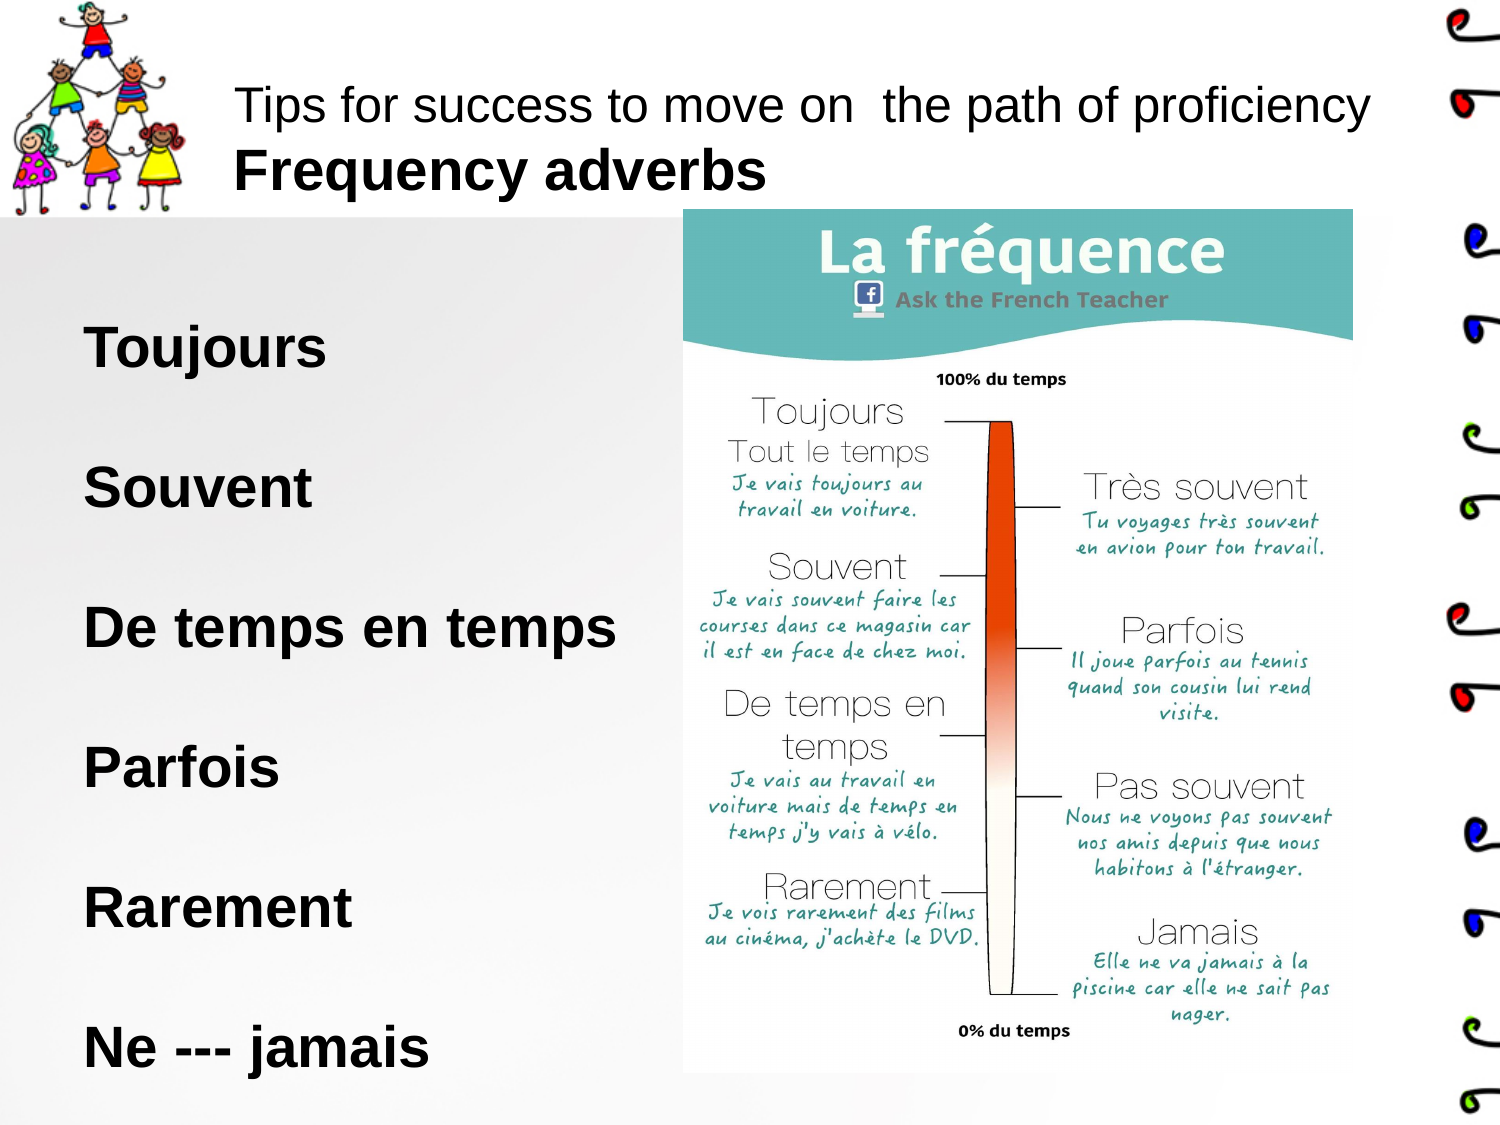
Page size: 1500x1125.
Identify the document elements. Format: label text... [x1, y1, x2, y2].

text_box Toujours Souvent De temps en temps Parfois Rarement Ne --- jamais [68, 266, 648, 1087]
picture [0, 0, 1500, 1125]
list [683, 208, 1354, 1074]
title Tips for success to move on the path of proficiency Frequency adverbs [218, 49, 1500, 226]
